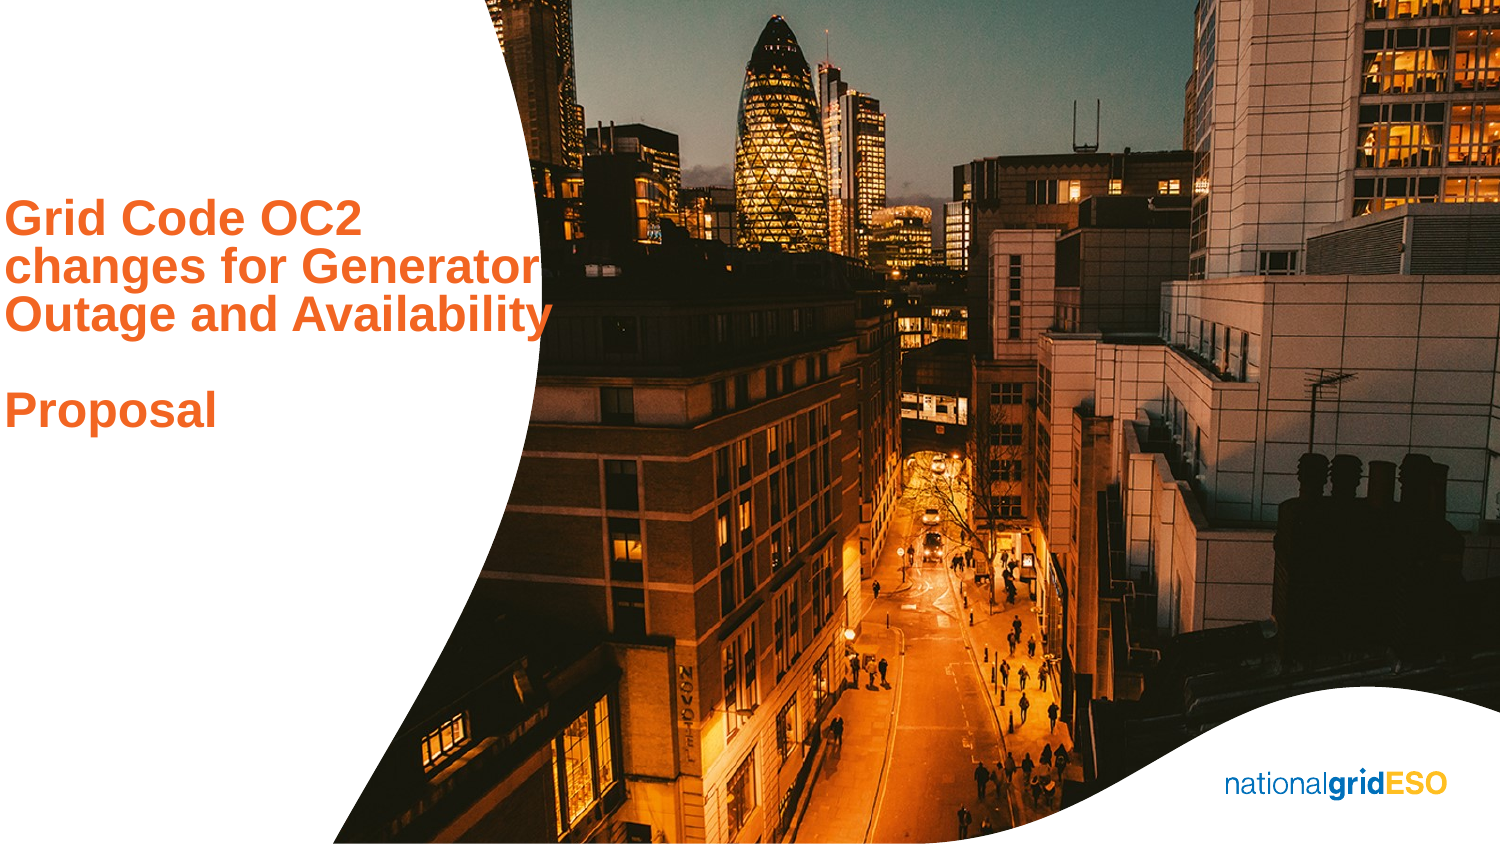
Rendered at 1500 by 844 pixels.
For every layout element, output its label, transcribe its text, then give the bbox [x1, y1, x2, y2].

title Grid Code OC2 changes for Generator Outage and Availability Proposal [4, 197, 327, 470]
picture [332, 0, 1500, 844]
